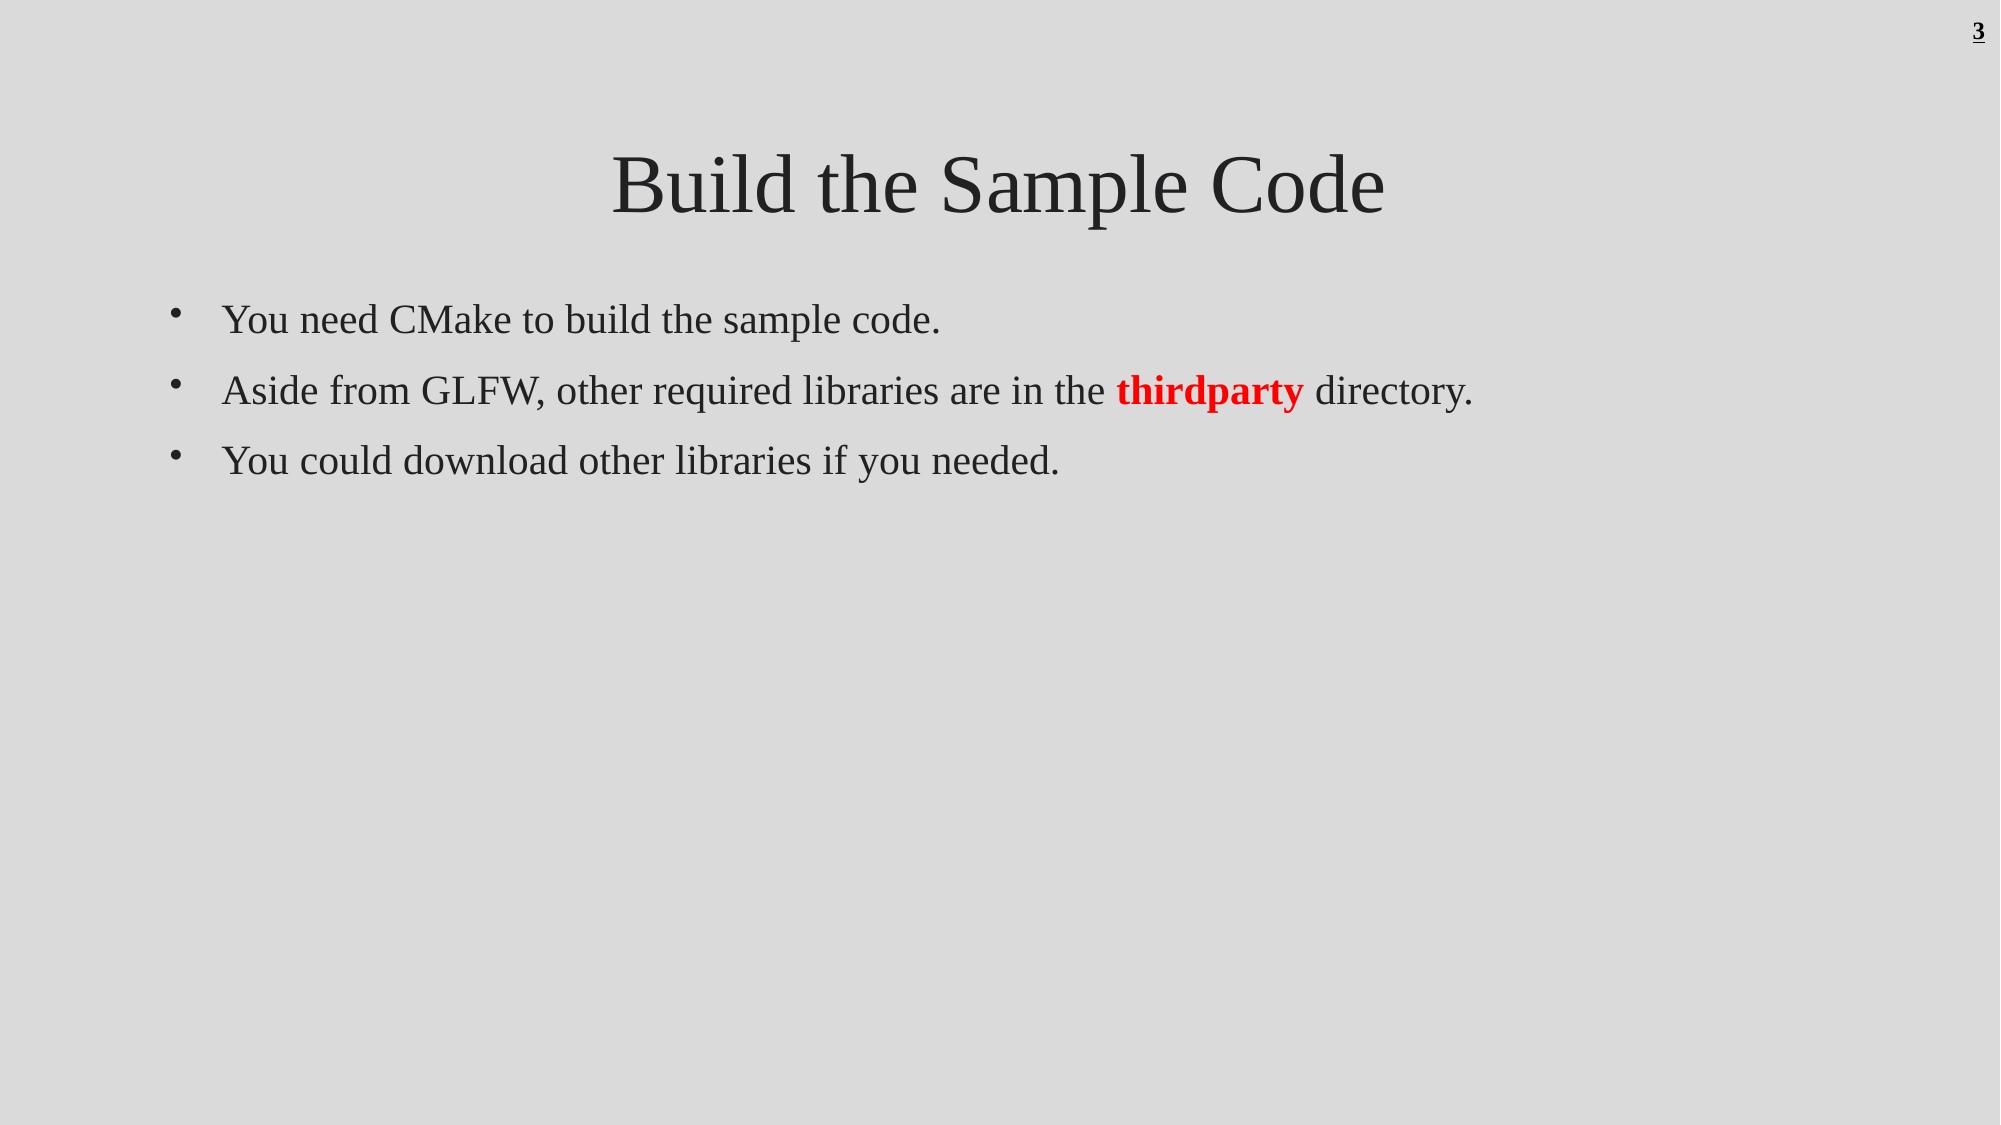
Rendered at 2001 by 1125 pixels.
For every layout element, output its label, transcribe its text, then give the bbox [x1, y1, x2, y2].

list You need CMake to build the sample code. Aside from GLFW, other required libraries are in the thirdparty directory. You could download other libraries if you needed. [149, 284, 1849, 950]
title Build the Sample Code [149, 99, 1849, 260]
slide_number 3 [1876, 0, 2000, 60]
